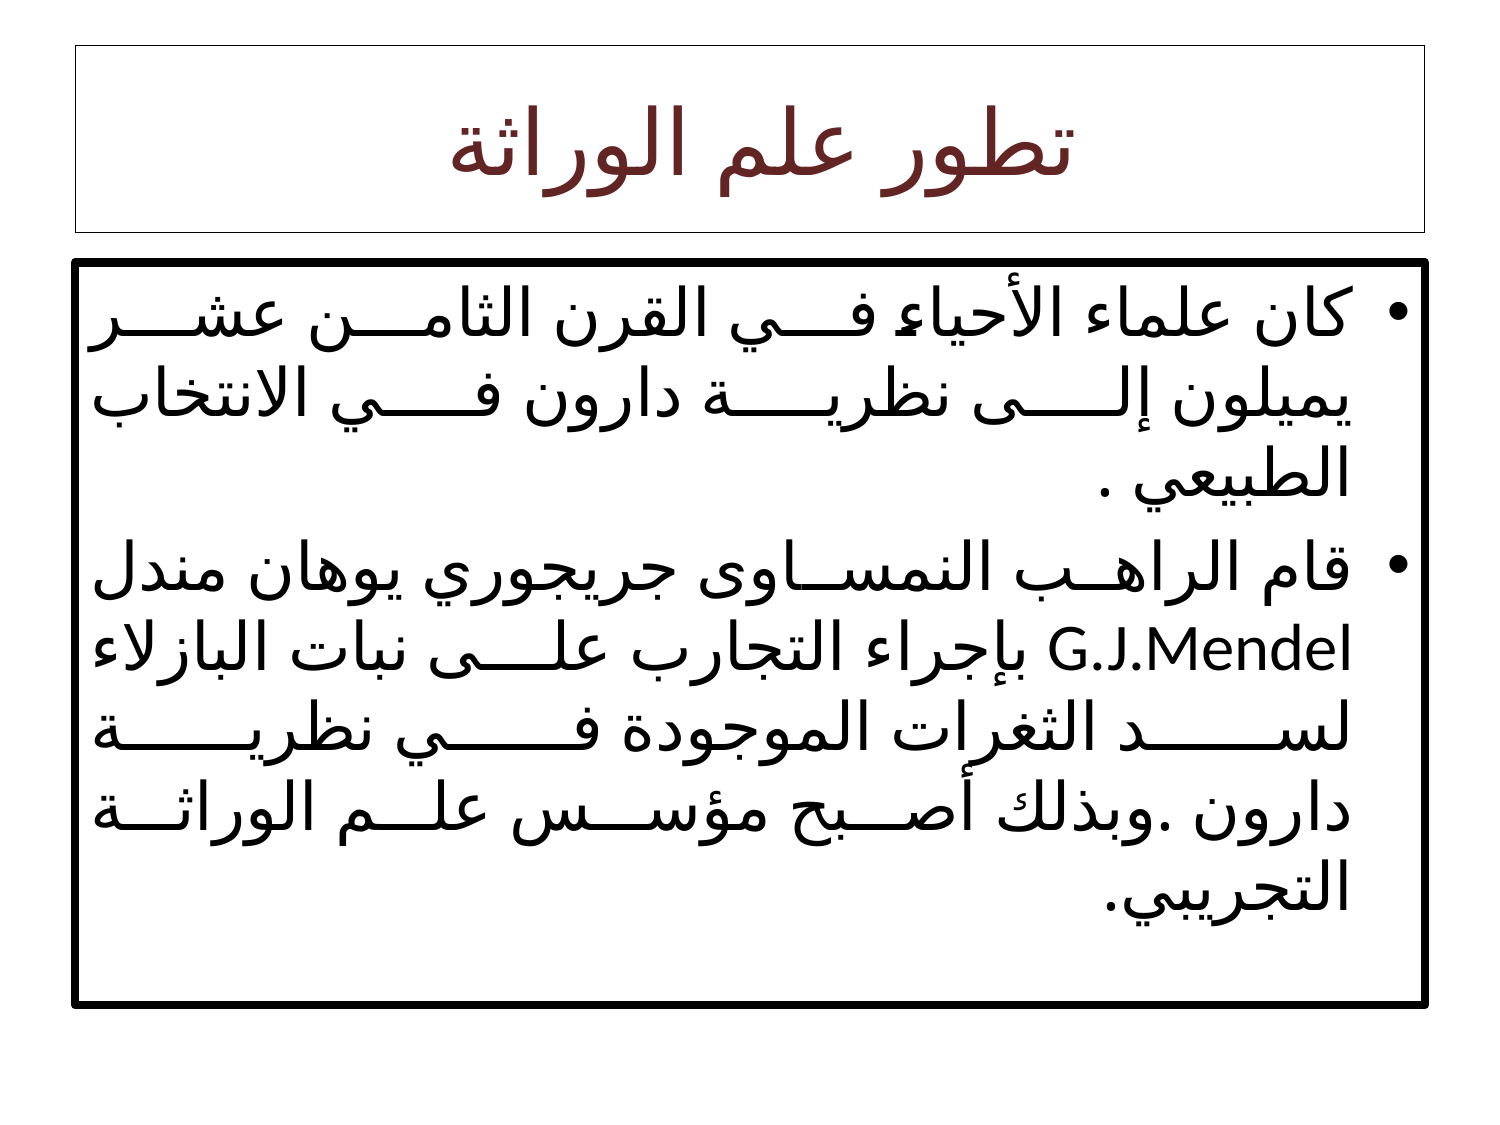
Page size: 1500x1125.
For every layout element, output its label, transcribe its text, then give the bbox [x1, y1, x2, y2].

title تطور علم الوراثة [75, 45, 1425, 233]
list كان علماء الأحياء في القرن الثامن عشر يميلون إلى نظرية دارون في الانتخاب الطبيعي . قام الراهب النمساوى جريجوري يوهان مندل G.J.Mendel بإجراء التجارب على نبات البازلاء لسد الثغرات الموجودة في نظرية دارون .وبذلك أصبح مؤسس علم الوراثة التجريبي. [75, 262, 1425, 1005]
